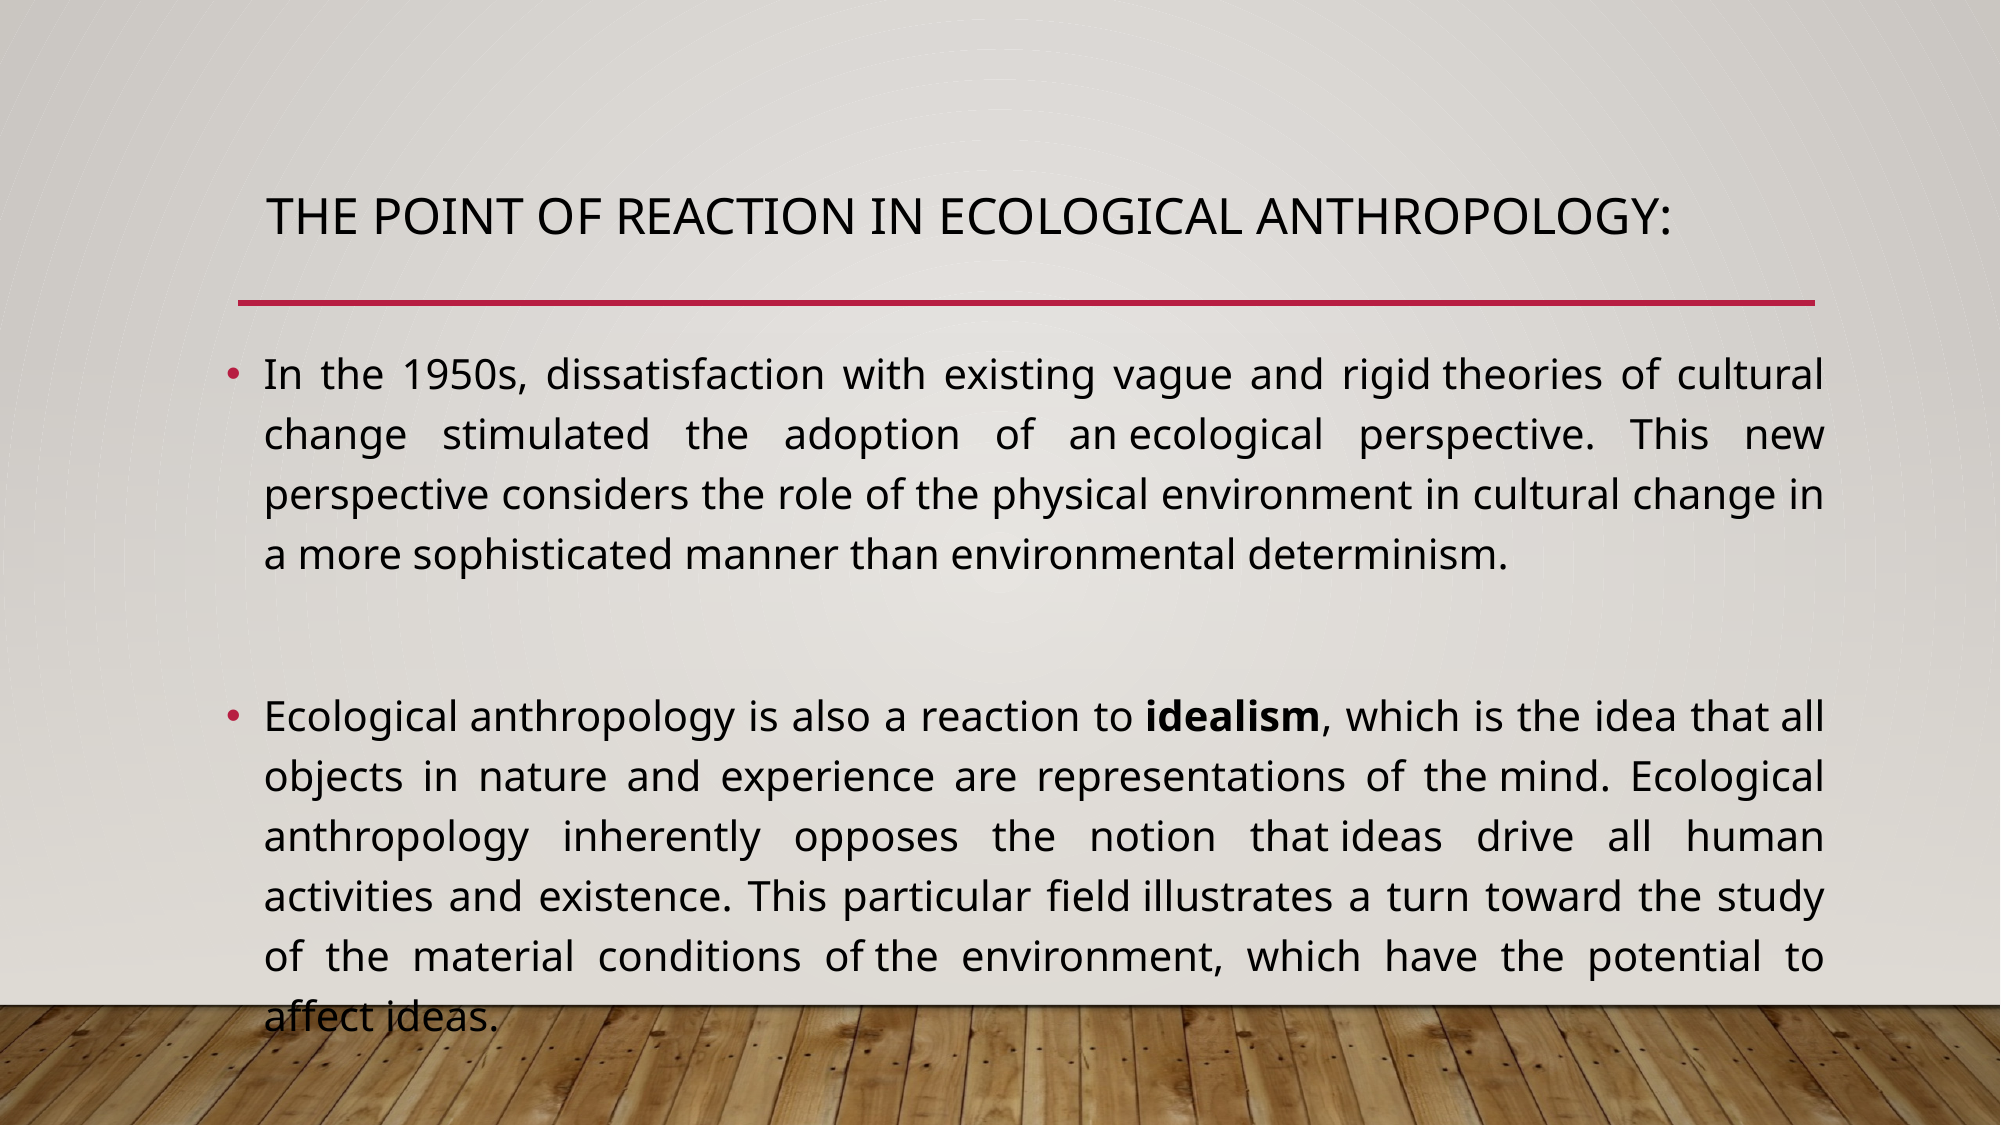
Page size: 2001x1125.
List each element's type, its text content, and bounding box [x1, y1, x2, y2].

picture [0, 1005, 2000, 1125]
title tHE POINT OF REACTION IN ECOLOGICAL ANTHROPOLOGY: [251, 183, 1903, 281]
list In the 1950s, dissatisfaction with existing vague and rigid theories of cultural change stimulated the adoption of an ecological perspective. This new perspective considers the role of the physical environment in cultural change in a more sophisticated manner than environmental determinism. Ecological anthropology is also a reaction to idealism, which is the idea that all objects in nature and experience are representations of the mind. Ecological anthropology inherently opposes the notion that ideas drive all human activities and existence. This particular field illustrates a turn toward the study of the material conditions of the environment, which have the potential to affect ideas. [210, 330, 1841, 993]
